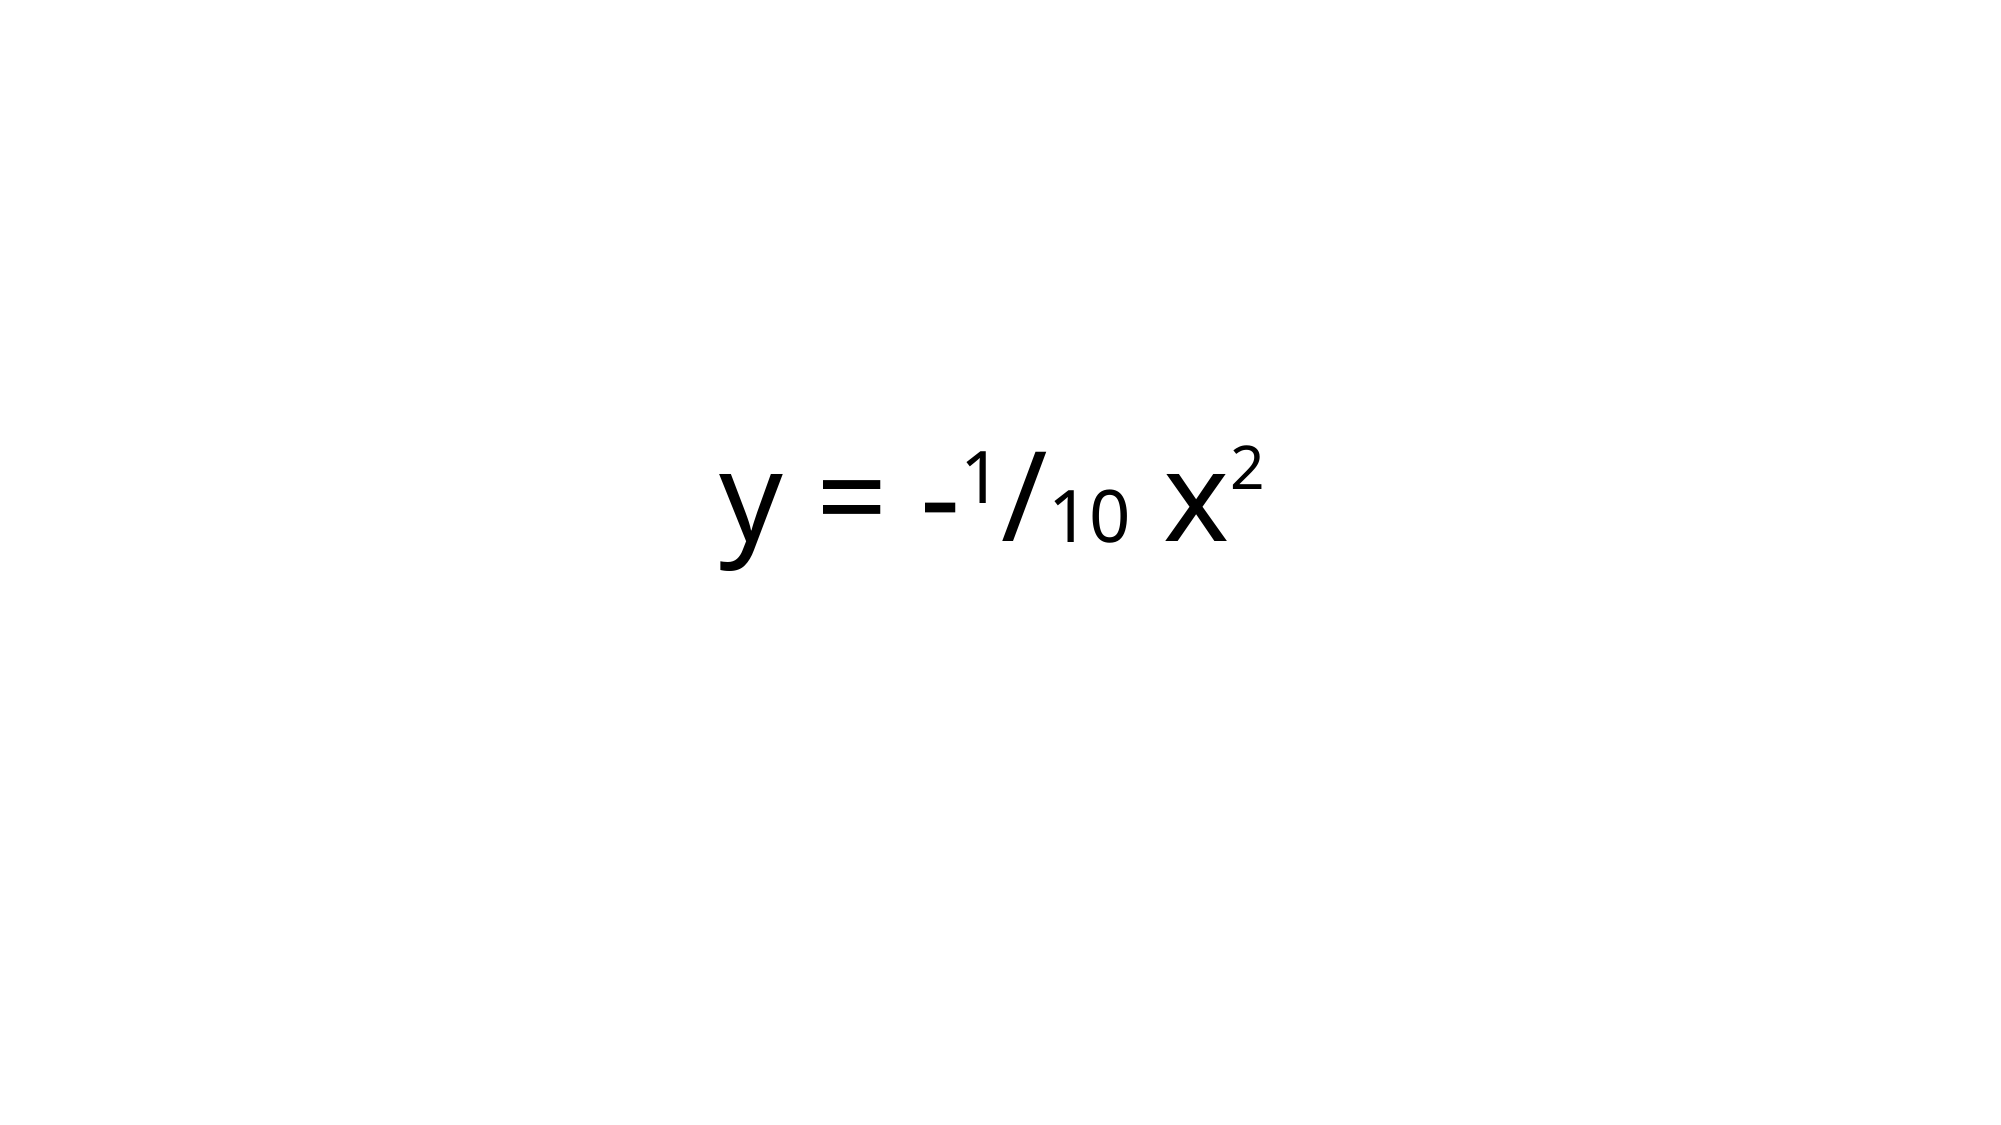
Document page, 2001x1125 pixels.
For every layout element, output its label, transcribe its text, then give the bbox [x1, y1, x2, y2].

title y = -1/10 x2 [249, 184, 1750, 576]
